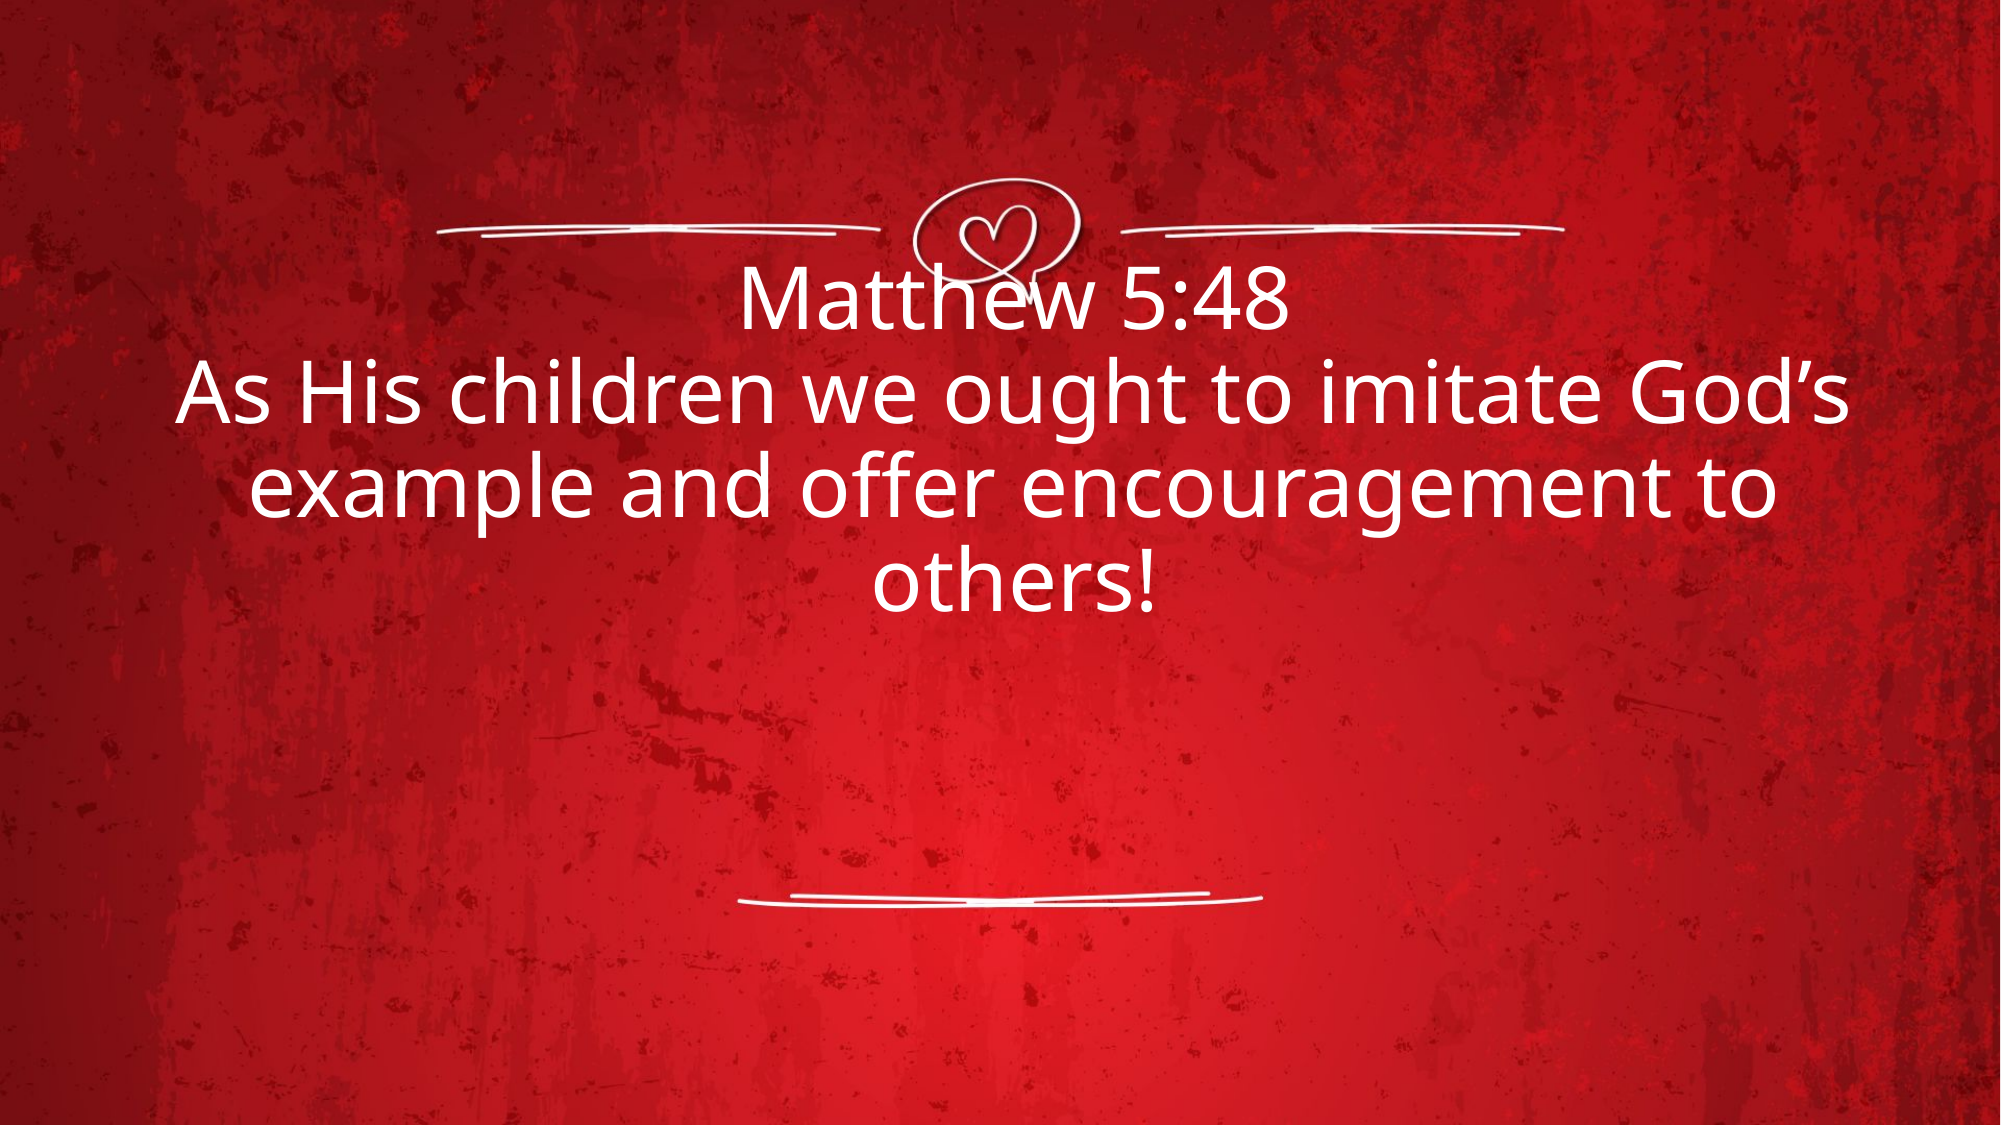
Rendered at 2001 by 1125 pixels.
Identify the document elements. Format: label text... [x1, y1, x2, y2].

title Matthew 5:48 As His children we ought to imitate God’s example and offer encouragement to others! [86, 243, 1943, 639]
picture [0, 0, 2001, 1125]
